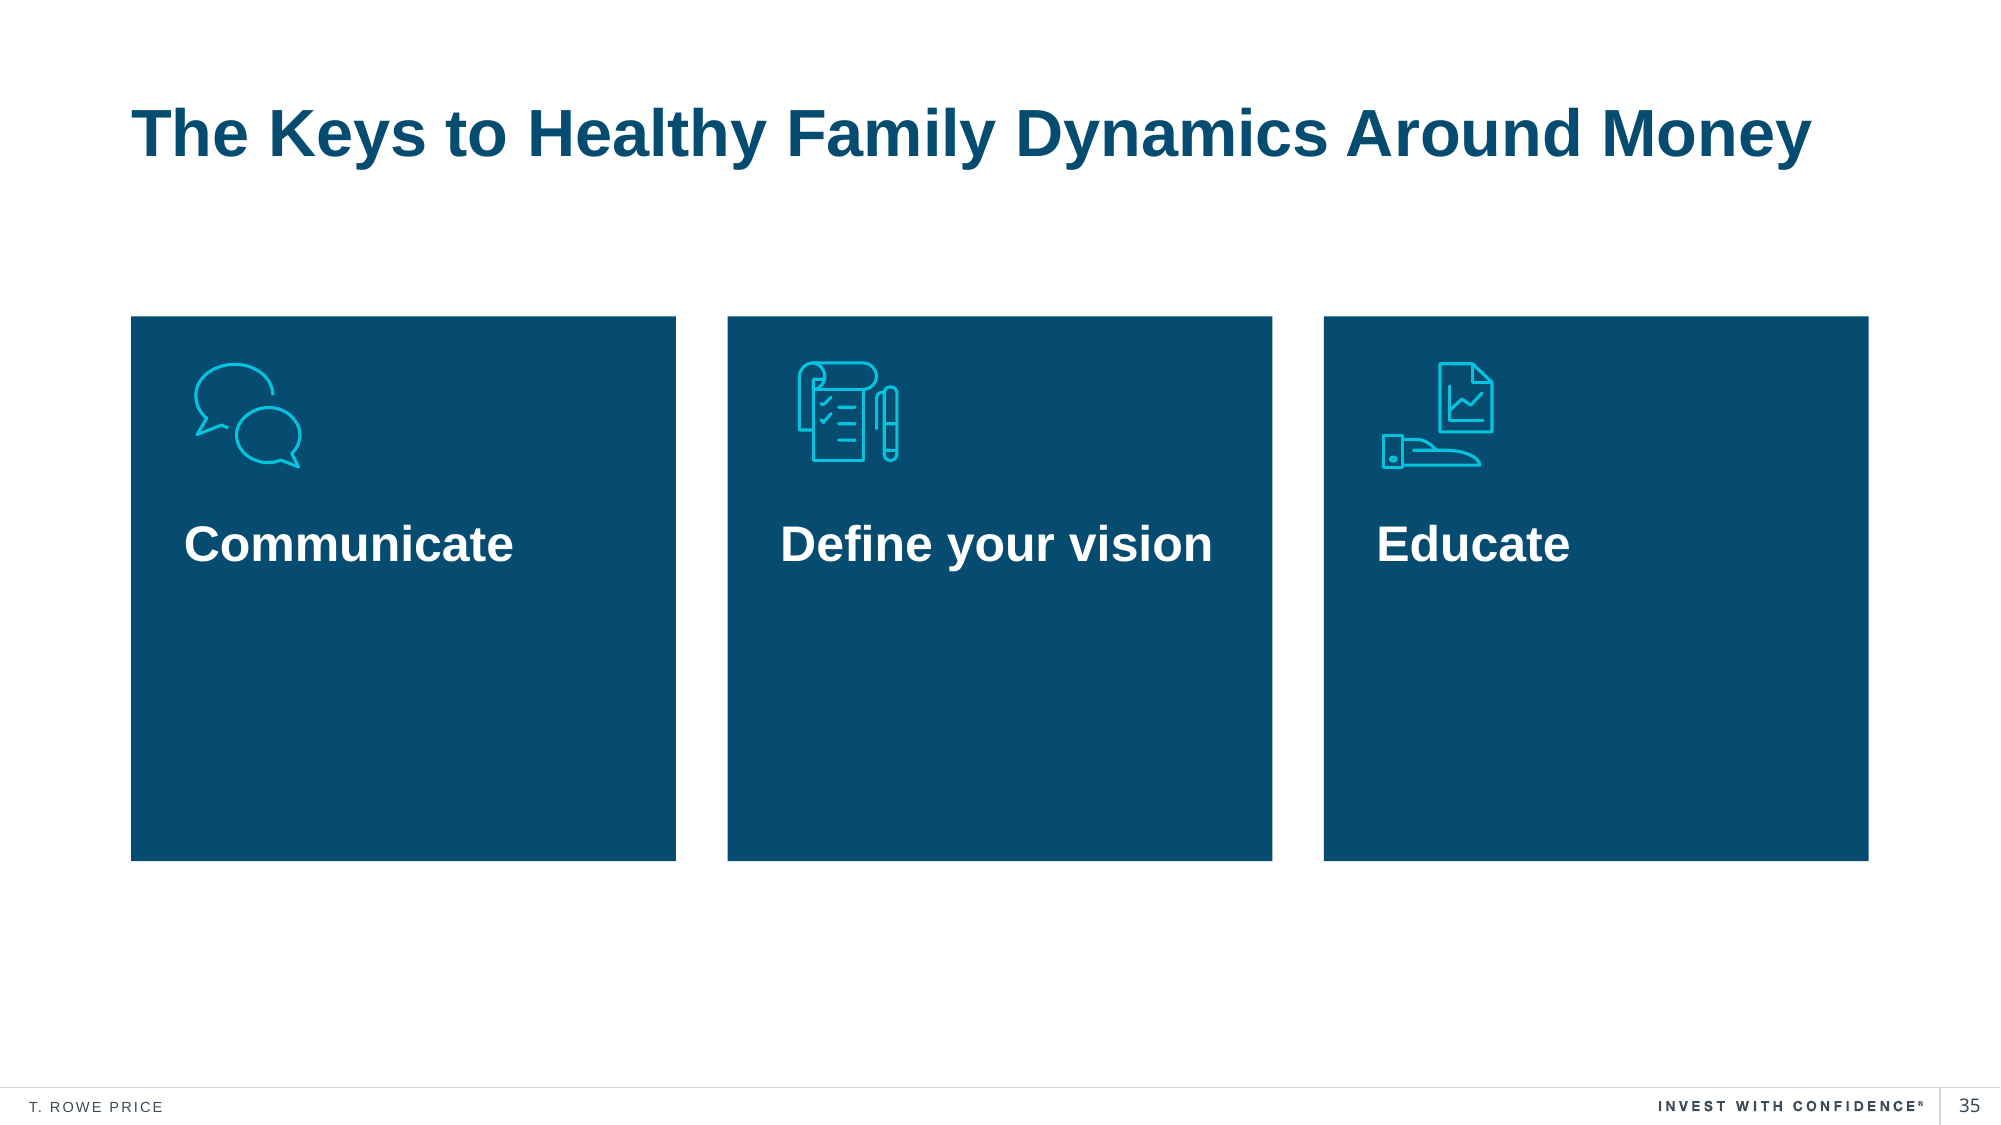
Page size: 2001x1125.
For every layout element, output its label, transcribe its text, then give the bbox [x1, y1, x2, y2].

list Communicate [131, 316, 676, 862]
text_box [1383, 363, 1493, 469]
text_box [799, 362, 898, 461]
title The Keys to Healthy Family Dynamics Around Money [131, 48, 1869, 171]
list Educate [1323, 316, 1869, 862]
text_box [195, 364, 301, 469]
list Define your vision [727, 316, 1273, 862]
